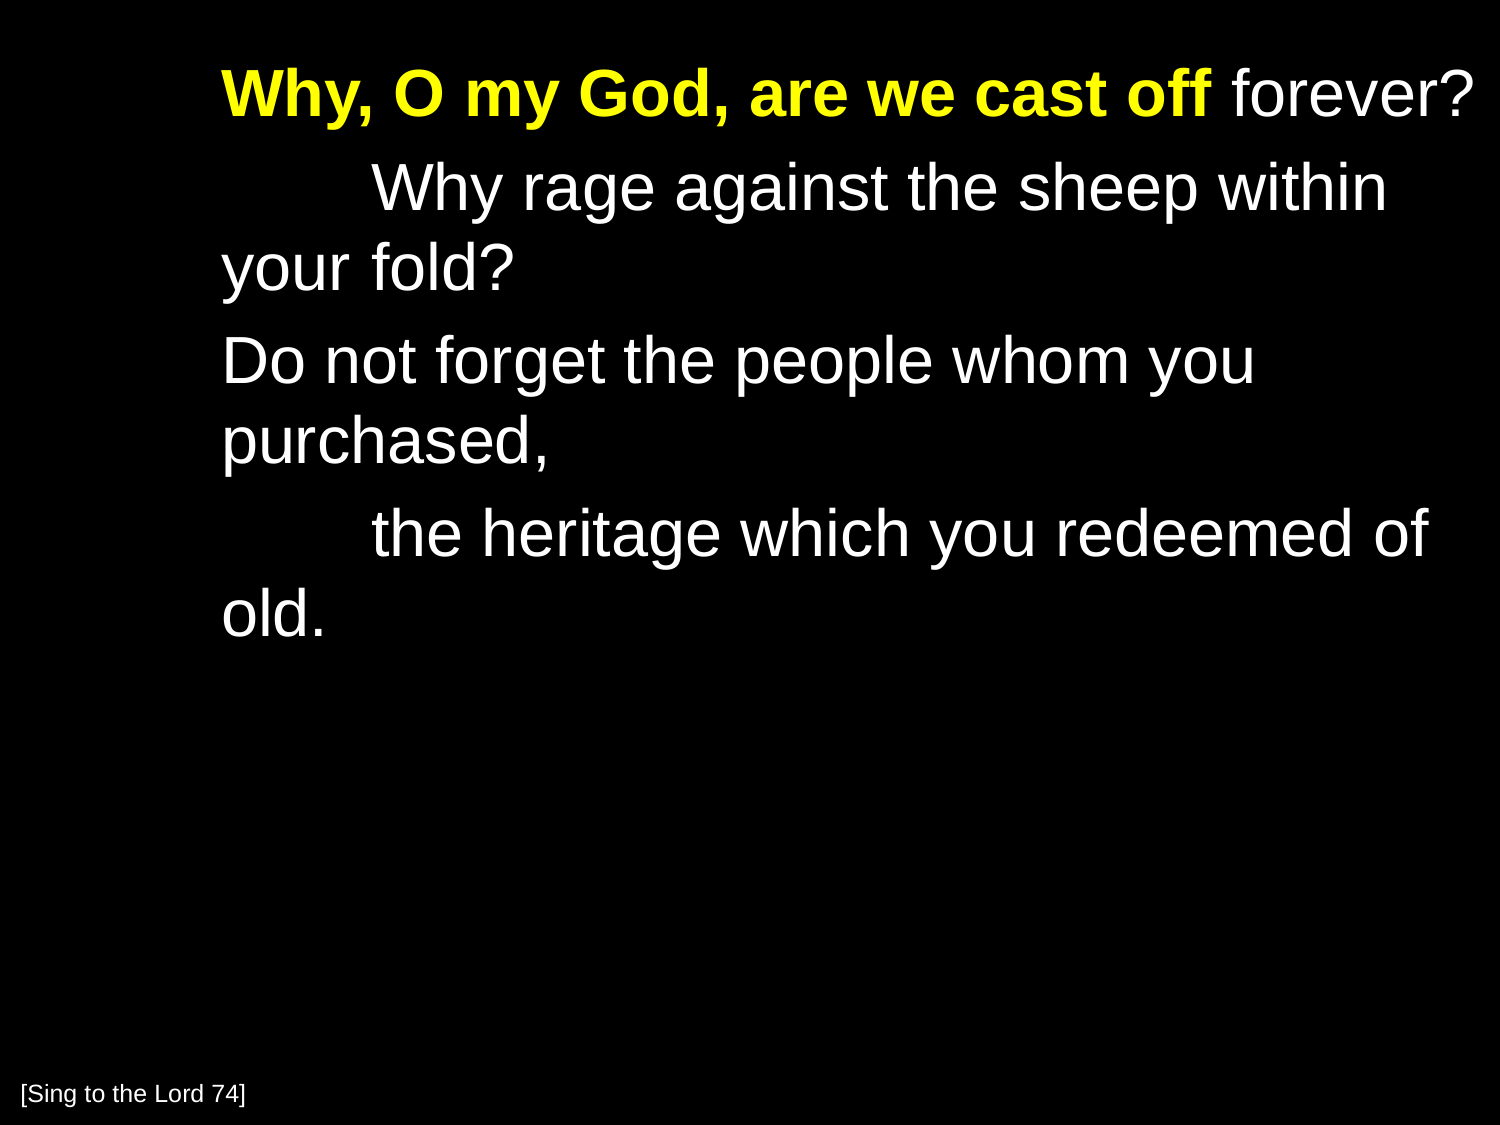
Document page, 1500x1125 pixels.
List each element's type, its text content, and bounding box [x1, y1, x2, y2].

list Why, O my God, are we cast off forever? Why rage against the sheep within your fold? Do not forget the people whom you purchased, the heritage which you redeemed of old. [0, 42, 1500, 1047]
text_box [Sing to the Lord 74] [5, 1070, 526, 1115]
